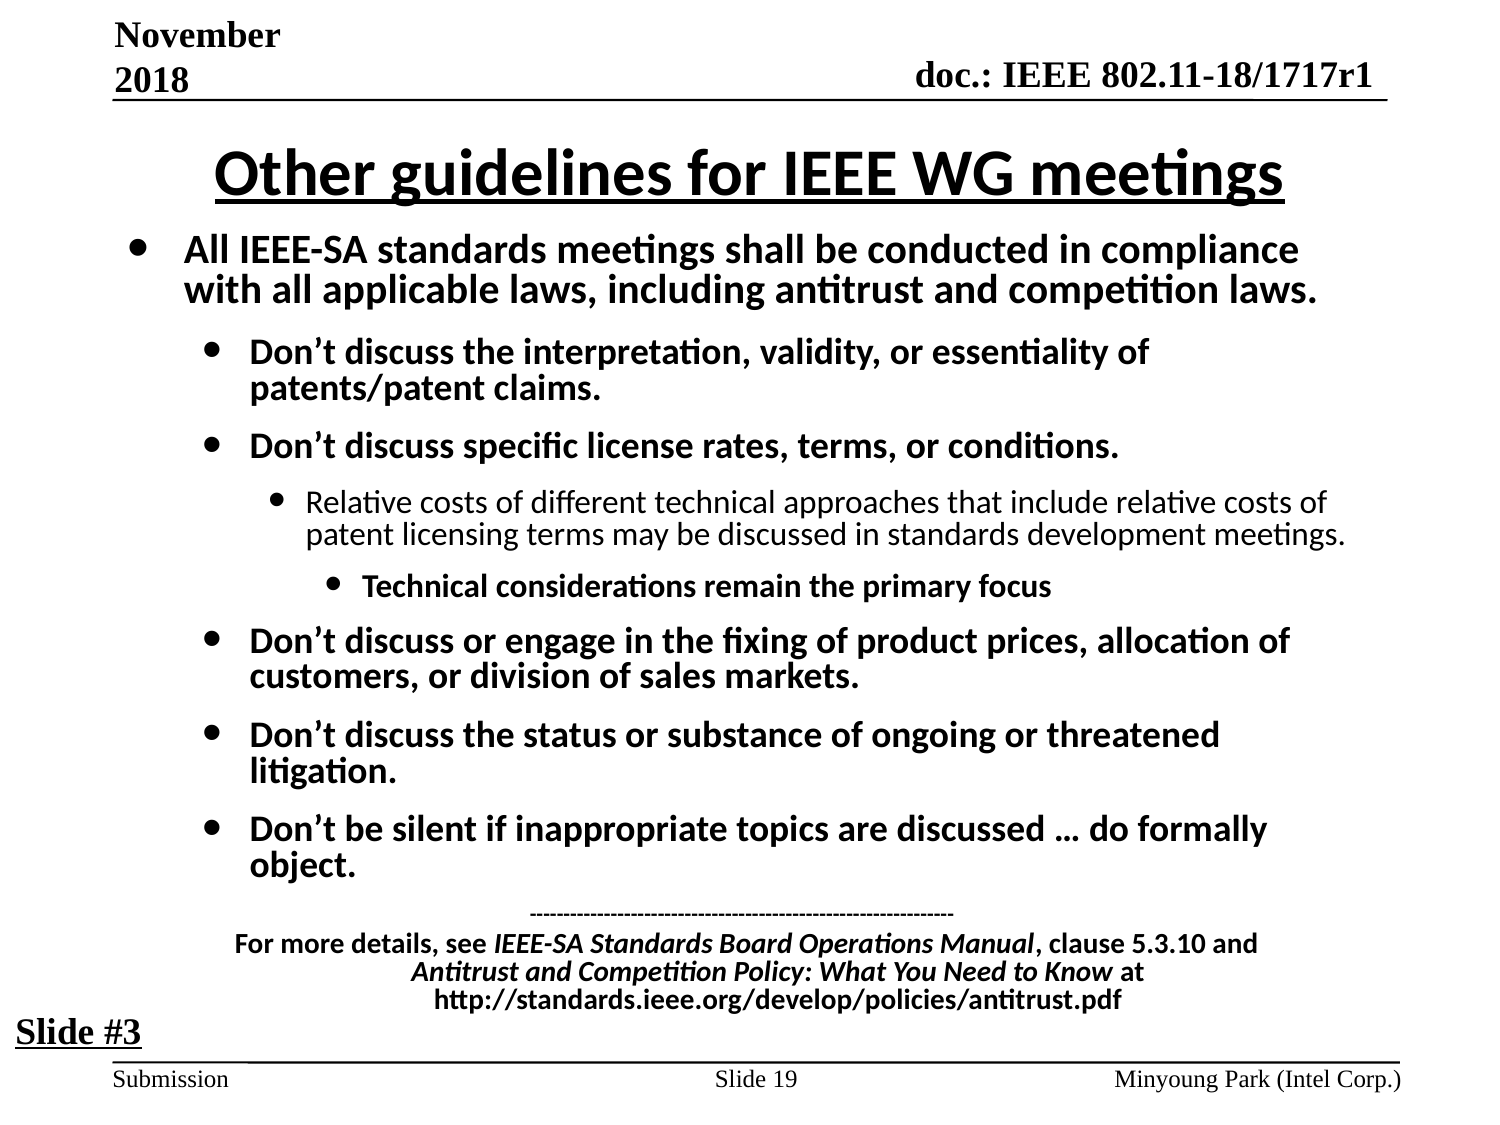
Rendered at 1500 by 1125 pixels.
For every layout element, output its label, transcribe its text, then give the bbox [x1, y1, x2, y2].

list All IEEE-SA standards meetings shall be conducted in compliance with all applicable laws, including antitrust and competition laws. Don’t discuss the interpretation, validity, or essentiality of patents/patent claims. Don’t discuss specific license rates, terms, or conditions. Relative costs of different technical approaches that include relative costs of patent licensing terms may be discussed in standards development meetings. Technical considerations remain the primary focus Don’t discuss or engage in the fixing of product prices, allocation of customers, or division of sales markets. Don’t discuss the status or substance of ongoing or threatened litigation. Don’t be silent if inappropriate topics are discussed … do formally object. --------------------------------------------------------------- For more details, see IEEE-SA Standards Board Operations Manual, clause 5.3.10 and Antitrust and Competition Policy: What You Need to Know at http://standards.ieee.org/develop/policies/antitrust.pdf [112, 224, 1388, 987]
title Other guidelines for IEEE WG meetings [112, 112, 1388, 224]
text_box Slide #3 [0, 999, 157, 1060]
slide_number Slide 19 [712, 1061, 800, 1093]
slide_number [114, 54, 335, 101]
footer Minyoung Park (Intel Corp.) [949, 1061, 1402, 1093]
